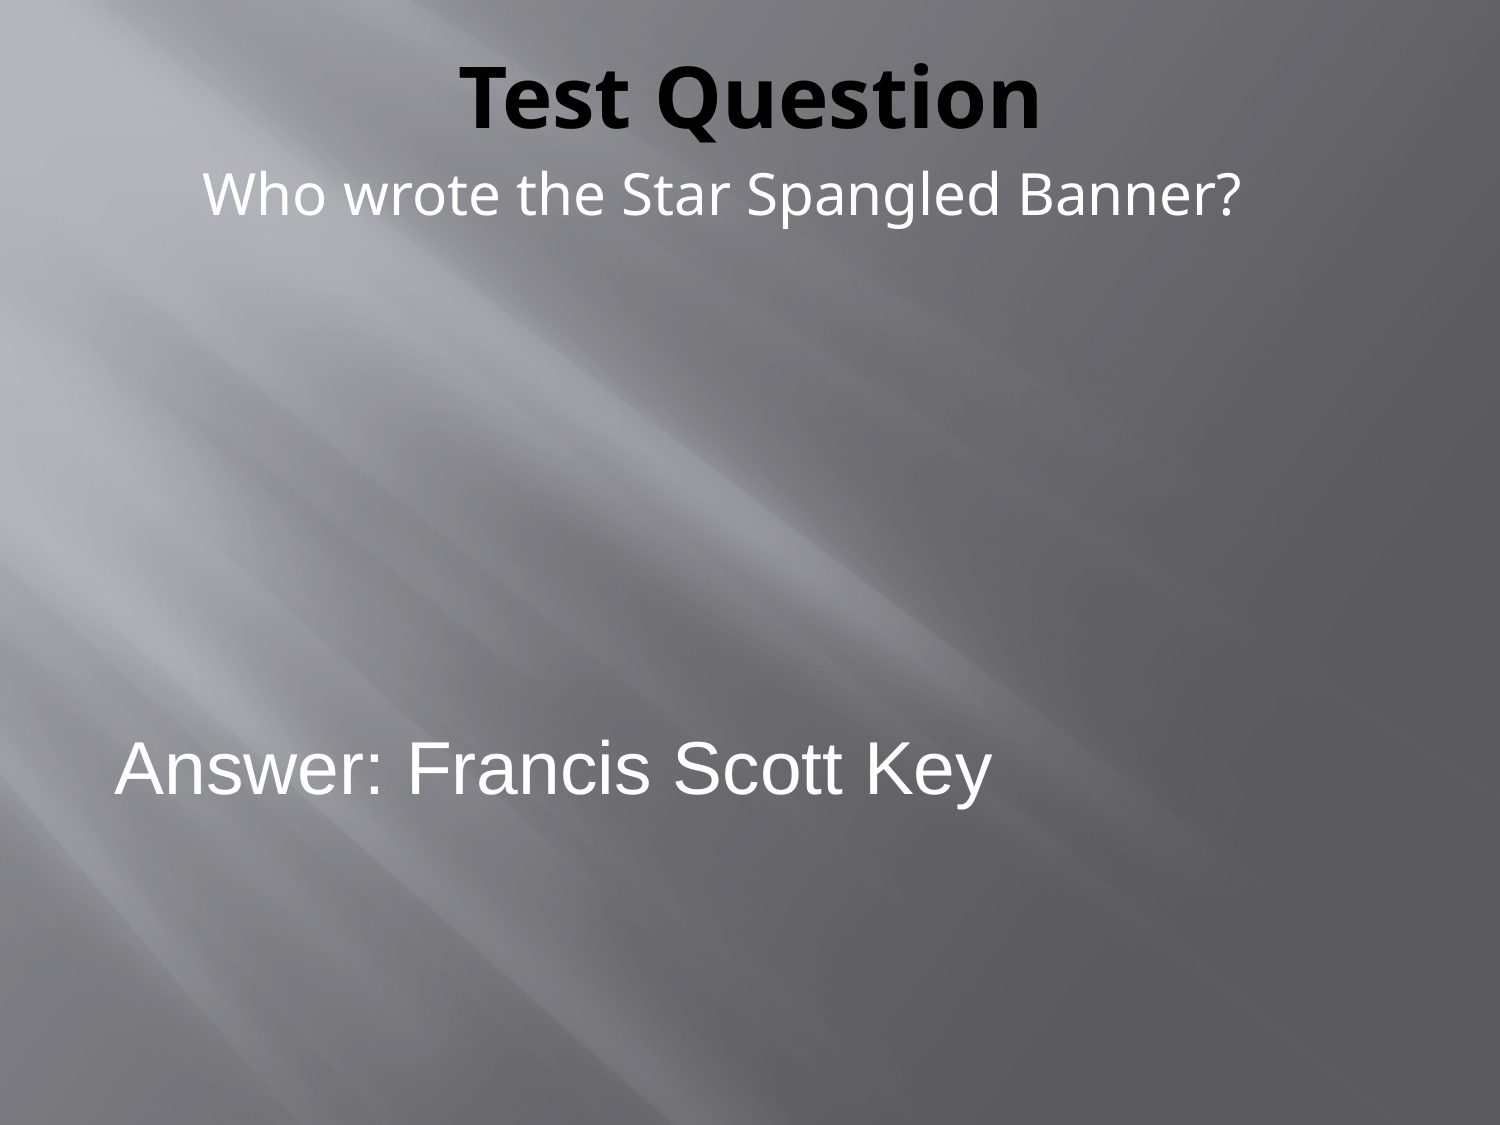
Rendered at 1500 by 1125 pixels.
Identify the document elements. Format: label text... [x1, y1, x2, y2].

title Test Question [76, 1, 1427, 189]
text_box Answer: Francis Scott Key [99, 712, 1375, 818]
list Who wrote the Star Spangled Banner? [149, 149, 1500, 923]
